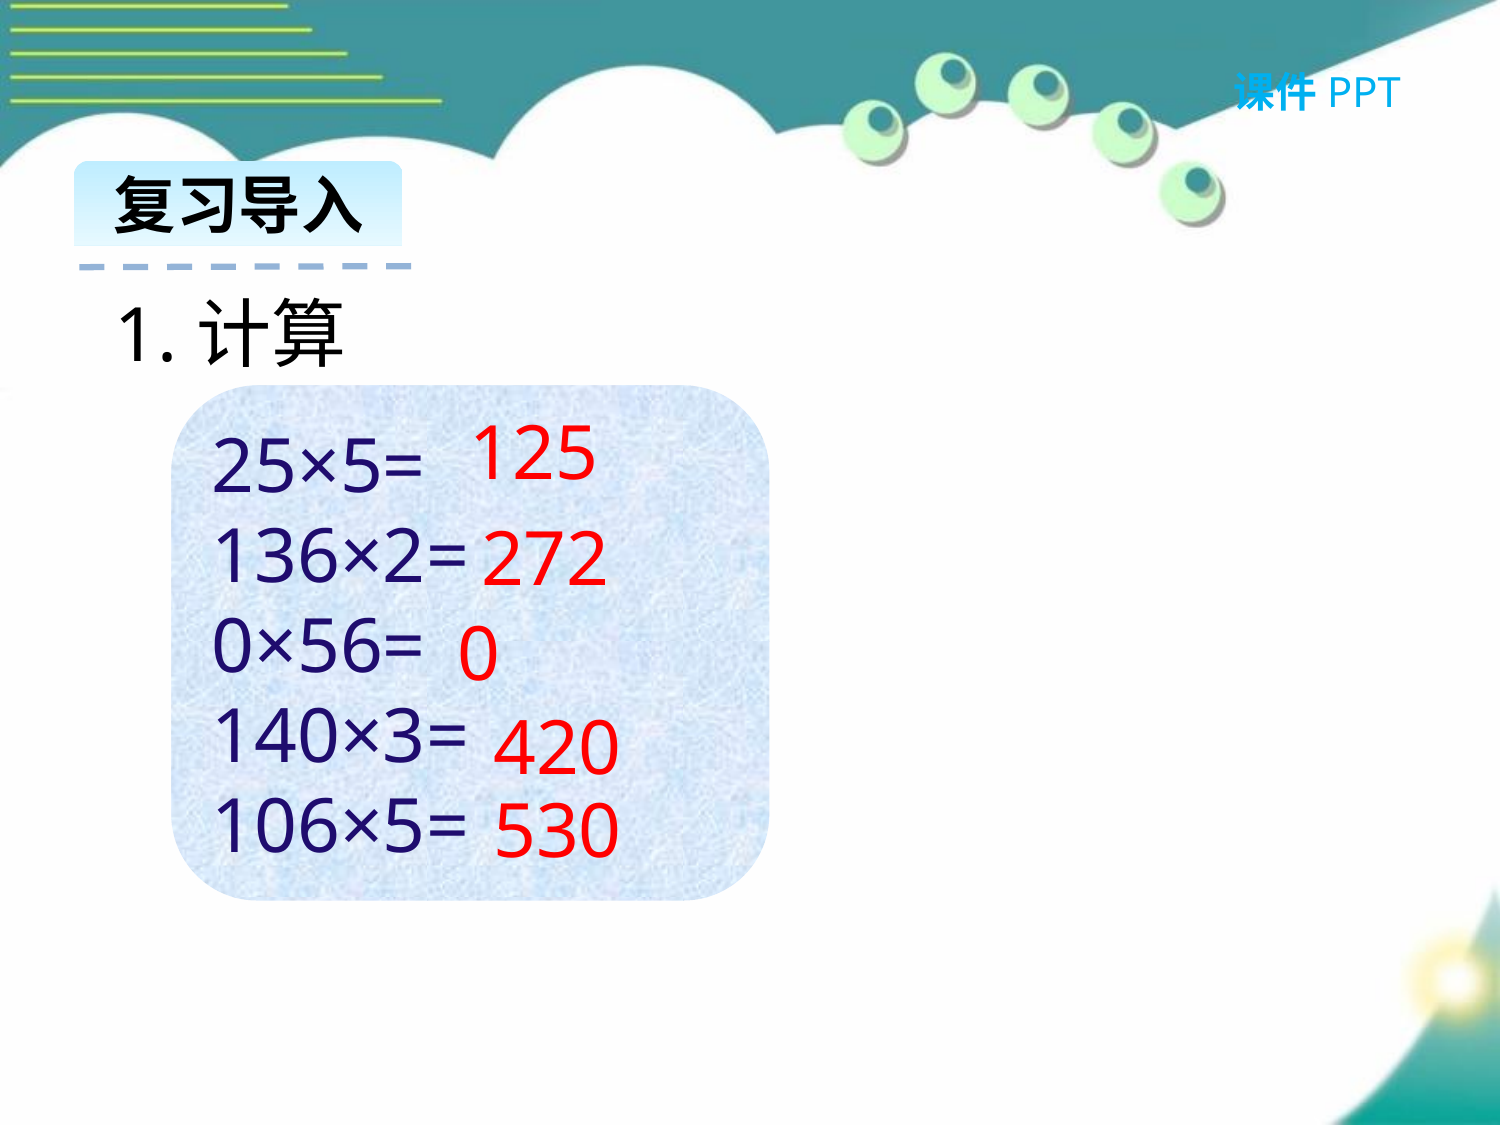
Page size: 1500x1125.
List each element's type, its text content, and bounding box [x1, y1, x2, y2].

text_box 课件PPT [1218, 58, 1418, 124]
text_box 复习导入 [74, 160, 403, 246]
text_box 125 [454, 397, 667, 502]
picture [0, 0, 1500, 1125]
text_box 530 [478, 775, 691, 880]
text_box 0 [442, 597, 656, 703]
text_box 1.计算 [100, 278, 848, 384]
text_box 420 [478, 692, 691, 775]
text_box 272 [466, 503, 679, 609]
text_box 25×5= 136×2= 0×56= 140×3= 106×5= [171, 385, 770, 901]
